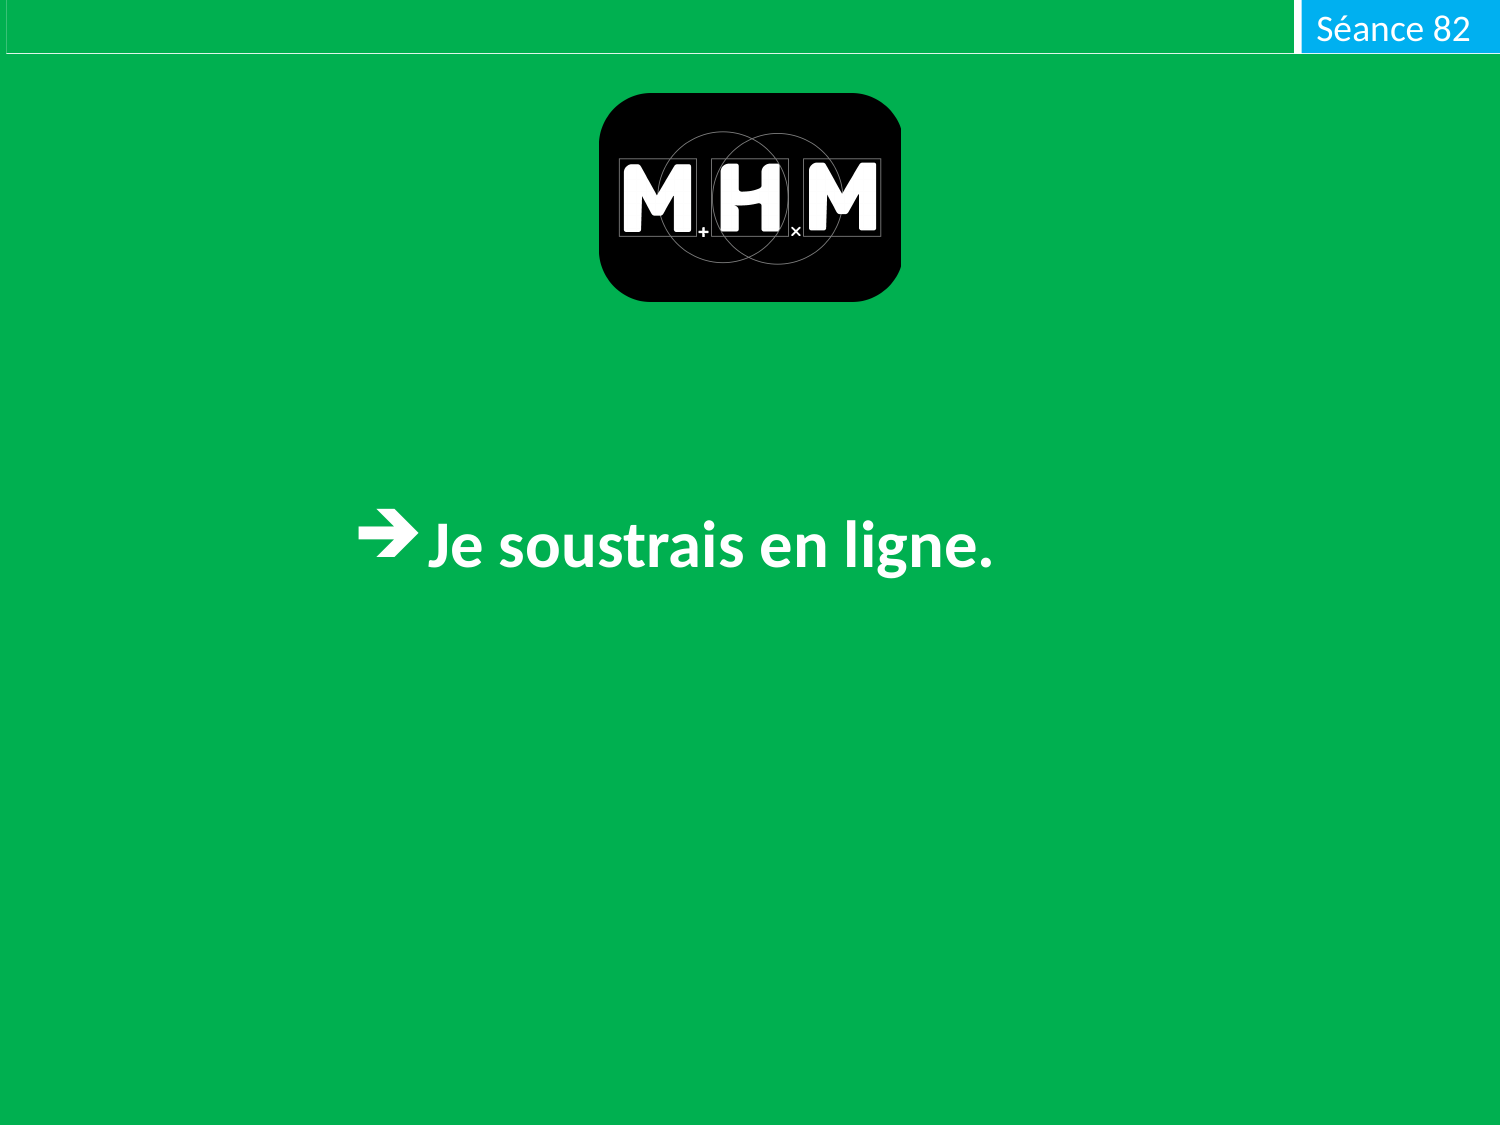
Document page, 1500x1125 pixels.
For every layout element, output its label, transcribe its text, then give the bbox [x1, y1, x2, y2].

text_box Je soustrais en ligne. [338, 493, 1162, 589]
text_box [0, 52, 1500, 1125]
picture [599, 93, 901, 302]
